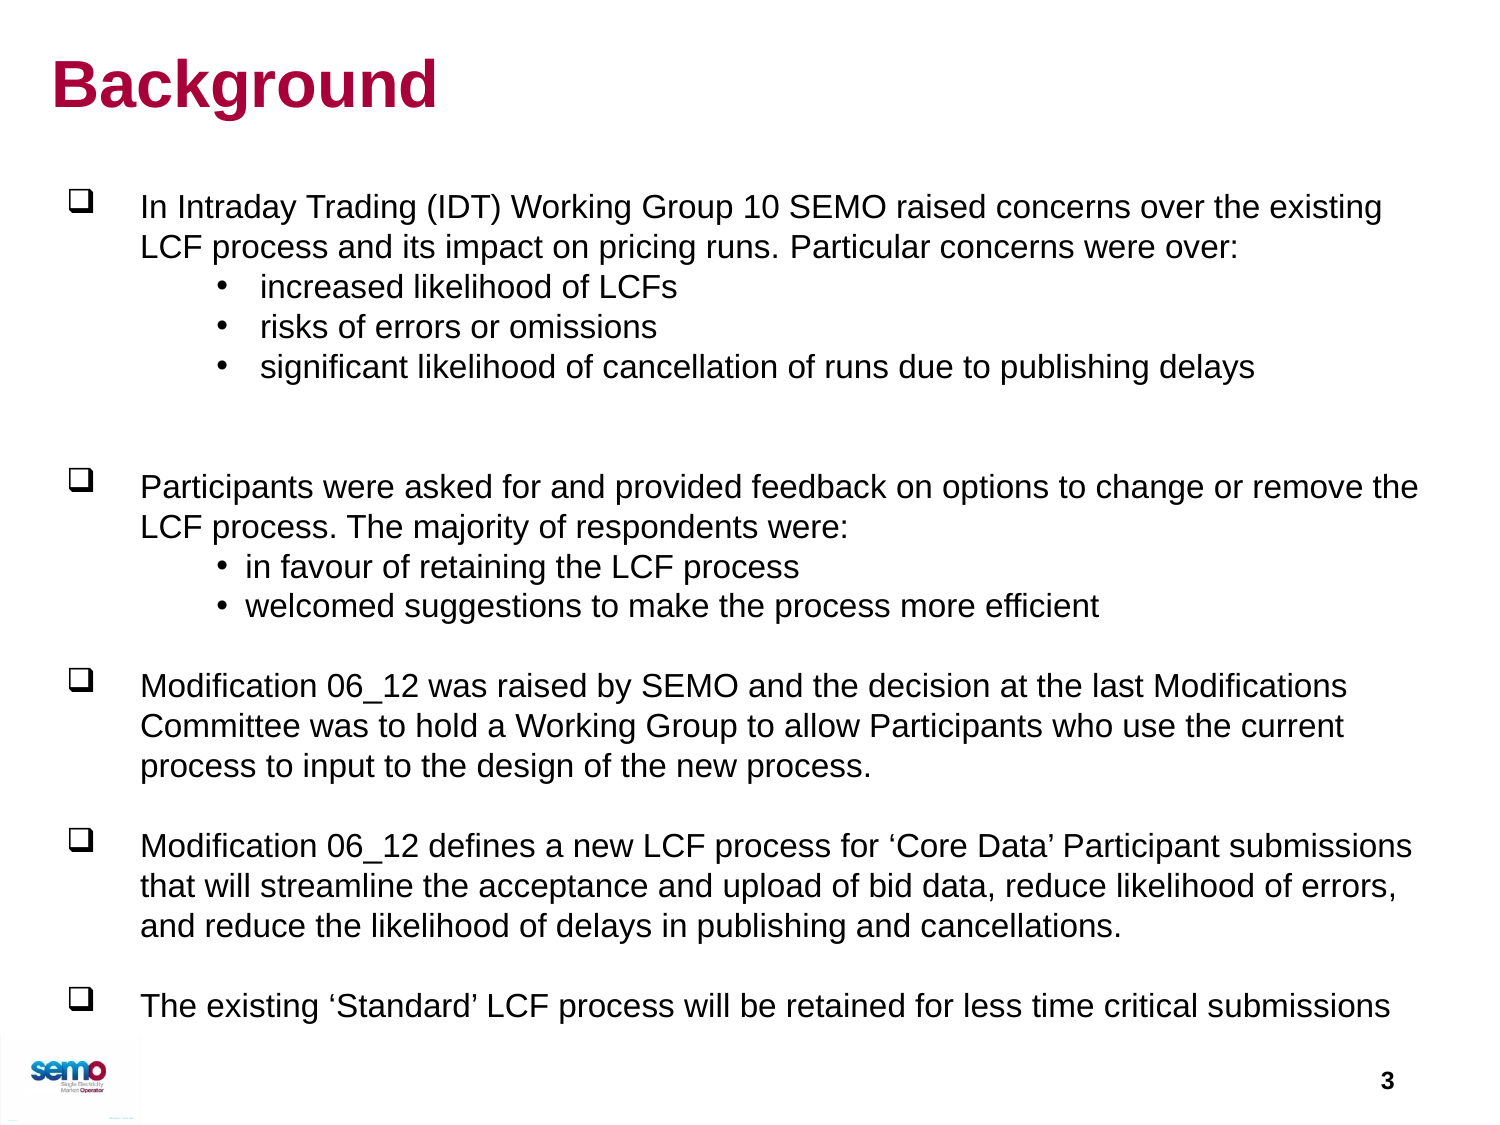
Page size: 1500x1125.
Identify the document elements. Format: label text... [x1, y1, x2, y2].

text_box In Intraday Trading (IDT) Working Group 10 SEMO raised concerns over the existing LCF process and its impact on pricing runs. Particular concerns were over: increased likelihood of LCFs risks of errors or omissions significant likelihood of cancellation of runs due to publishing delays Participants were asked for and provided feedback on options to change or remove the LCF process. The majority of respondents were: in favour of retaining the LCF process welcomed suggestions to make the process more efficient Modification 06_12 was raised by SEMO and the decision at the last Modifications Committee was to hold a Working Group to allow Participants who use the current process to input to the design of the new process. Modification 06_12 defines a new LCF process for ‘Core Data’ Participant submissions that will streamline the acceptance and upload of bid data, reduce likelihood of errors, and reduce the likelihood of delays in publishing and cancellations. The existing ‘Standard’ LCF process will be retained for less time critical submissions [51, 178, 1458, 1072]
picture [56, 1060, 70, 1064]
picture [31, 1060, 106, 1093]
text_box Background [36, 33, 1469, 129]
